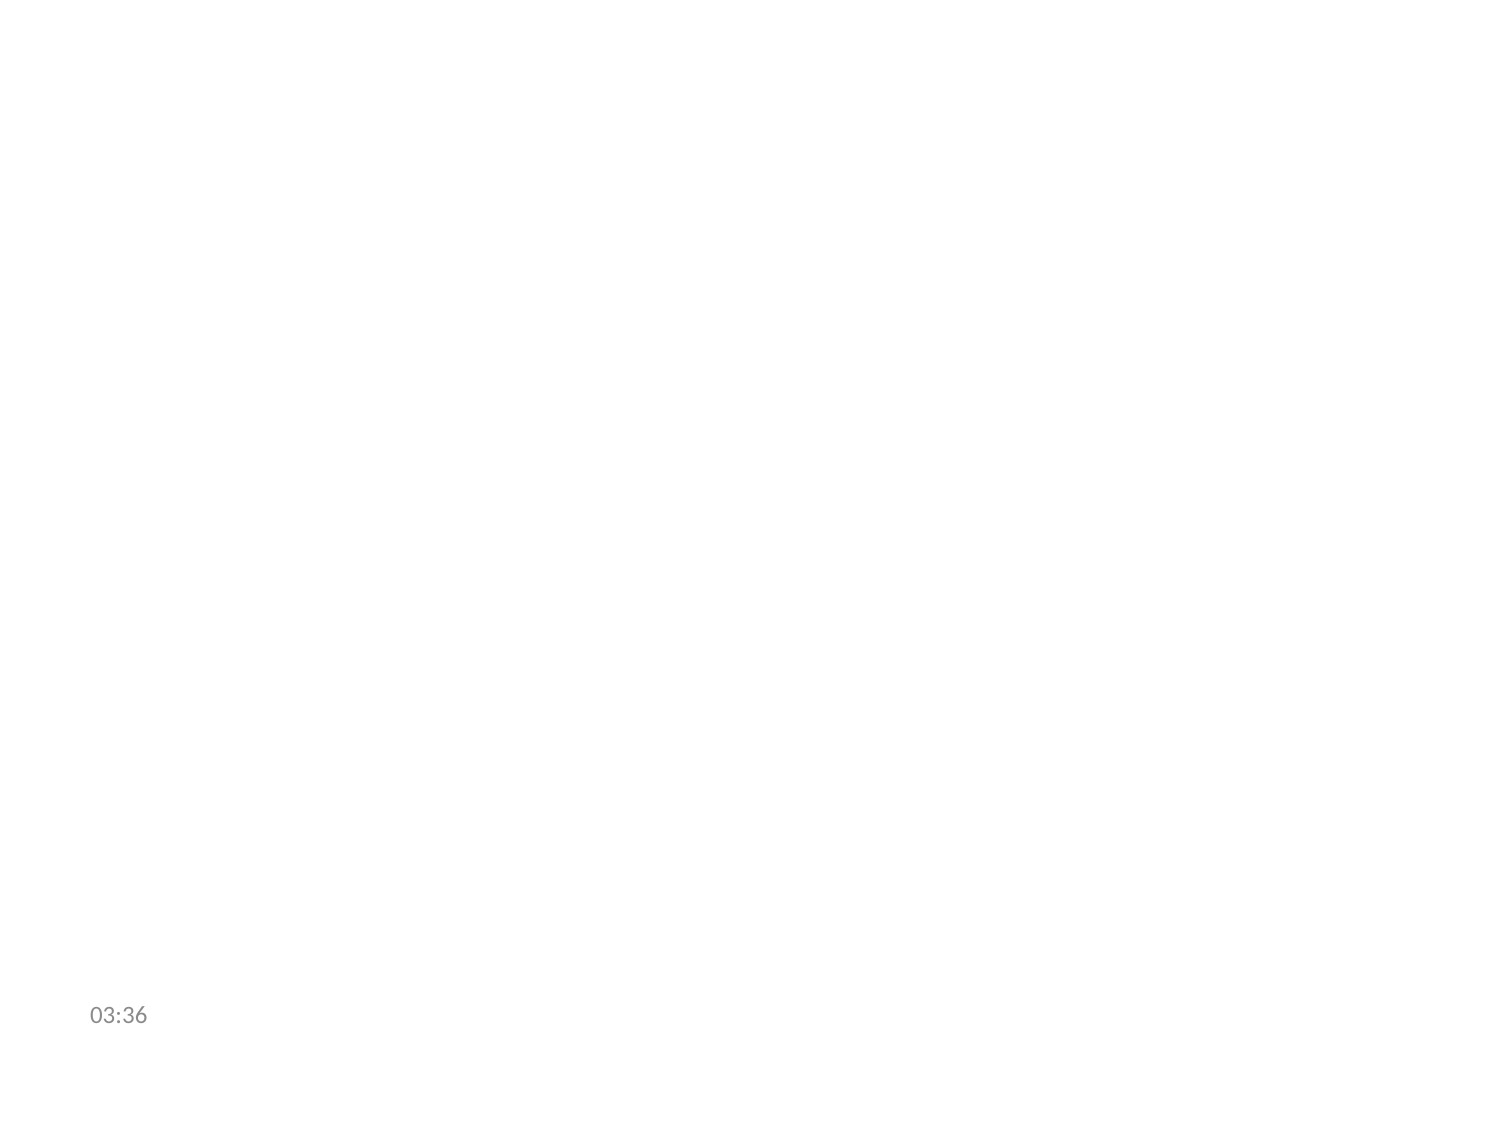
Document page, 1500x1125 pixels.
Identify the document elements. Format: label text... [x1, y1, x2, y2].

text_box 15:35 [75, 983, 425, 1044]
